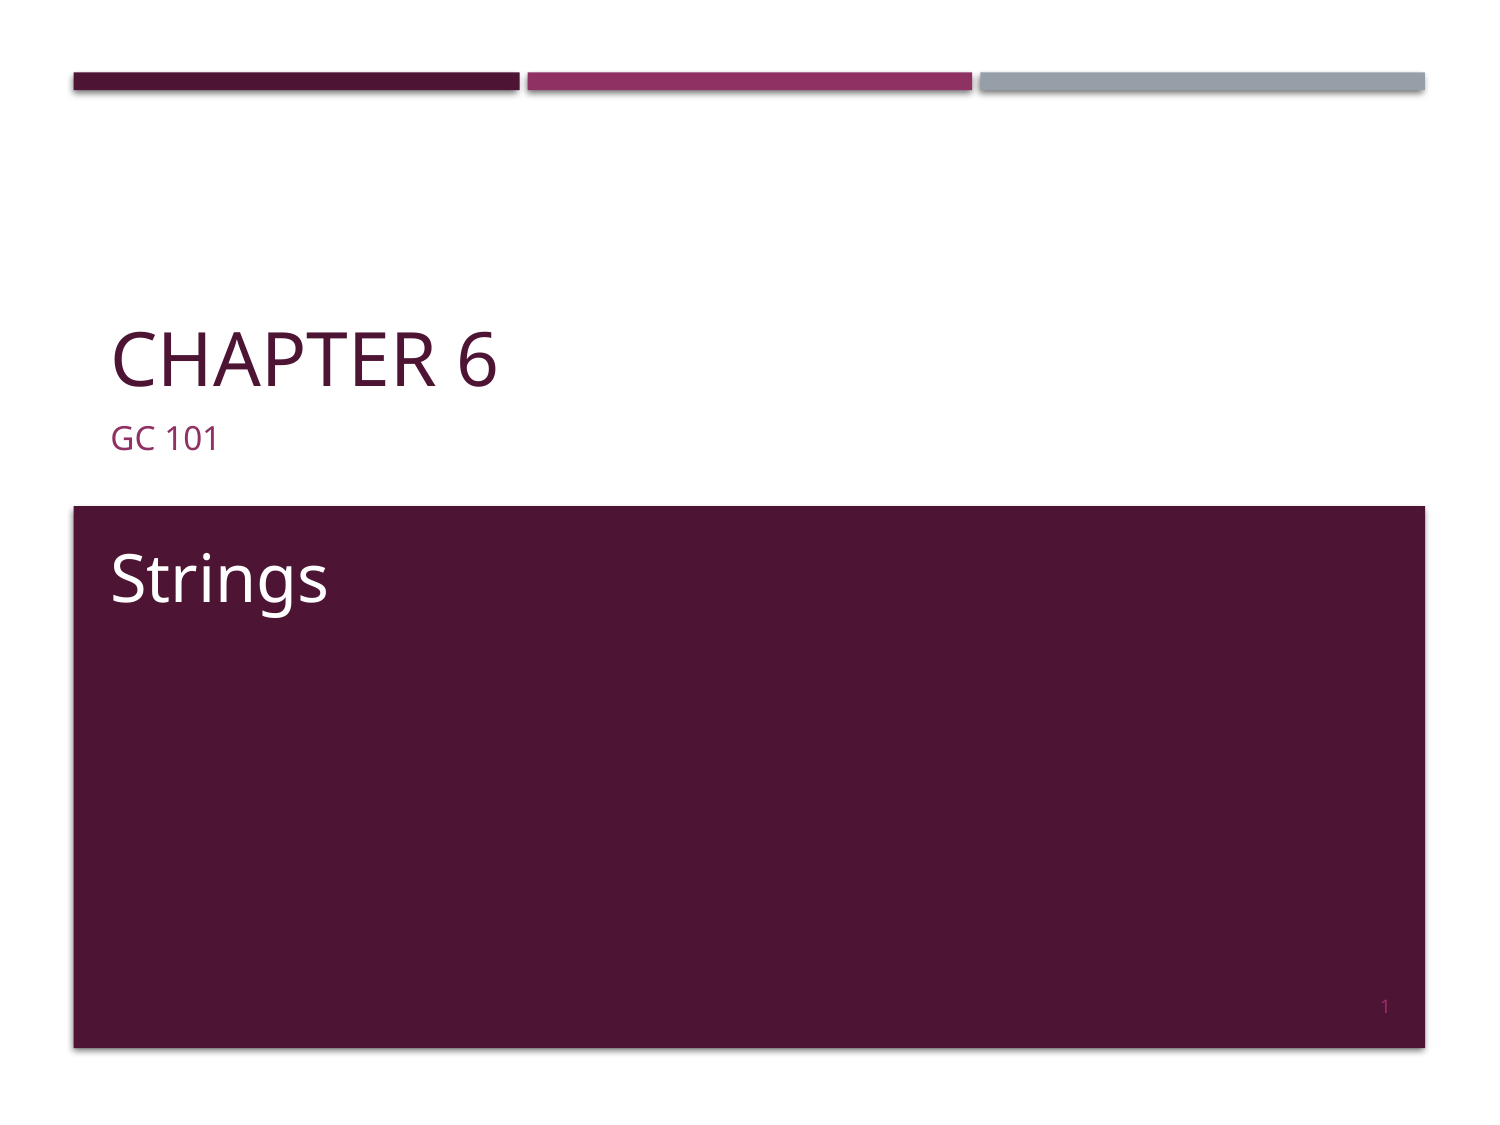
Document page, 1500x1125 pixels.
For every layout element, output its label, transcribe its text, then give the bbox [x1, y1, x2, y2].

slide_number 1 [1279, 977, 1406, 1037]
title Chapter 6 [95, 162, 1406, 409]
text_box Strings [95, 528, 634, 623]
subtitle GC 101 [95, 409, 1406, 507]
